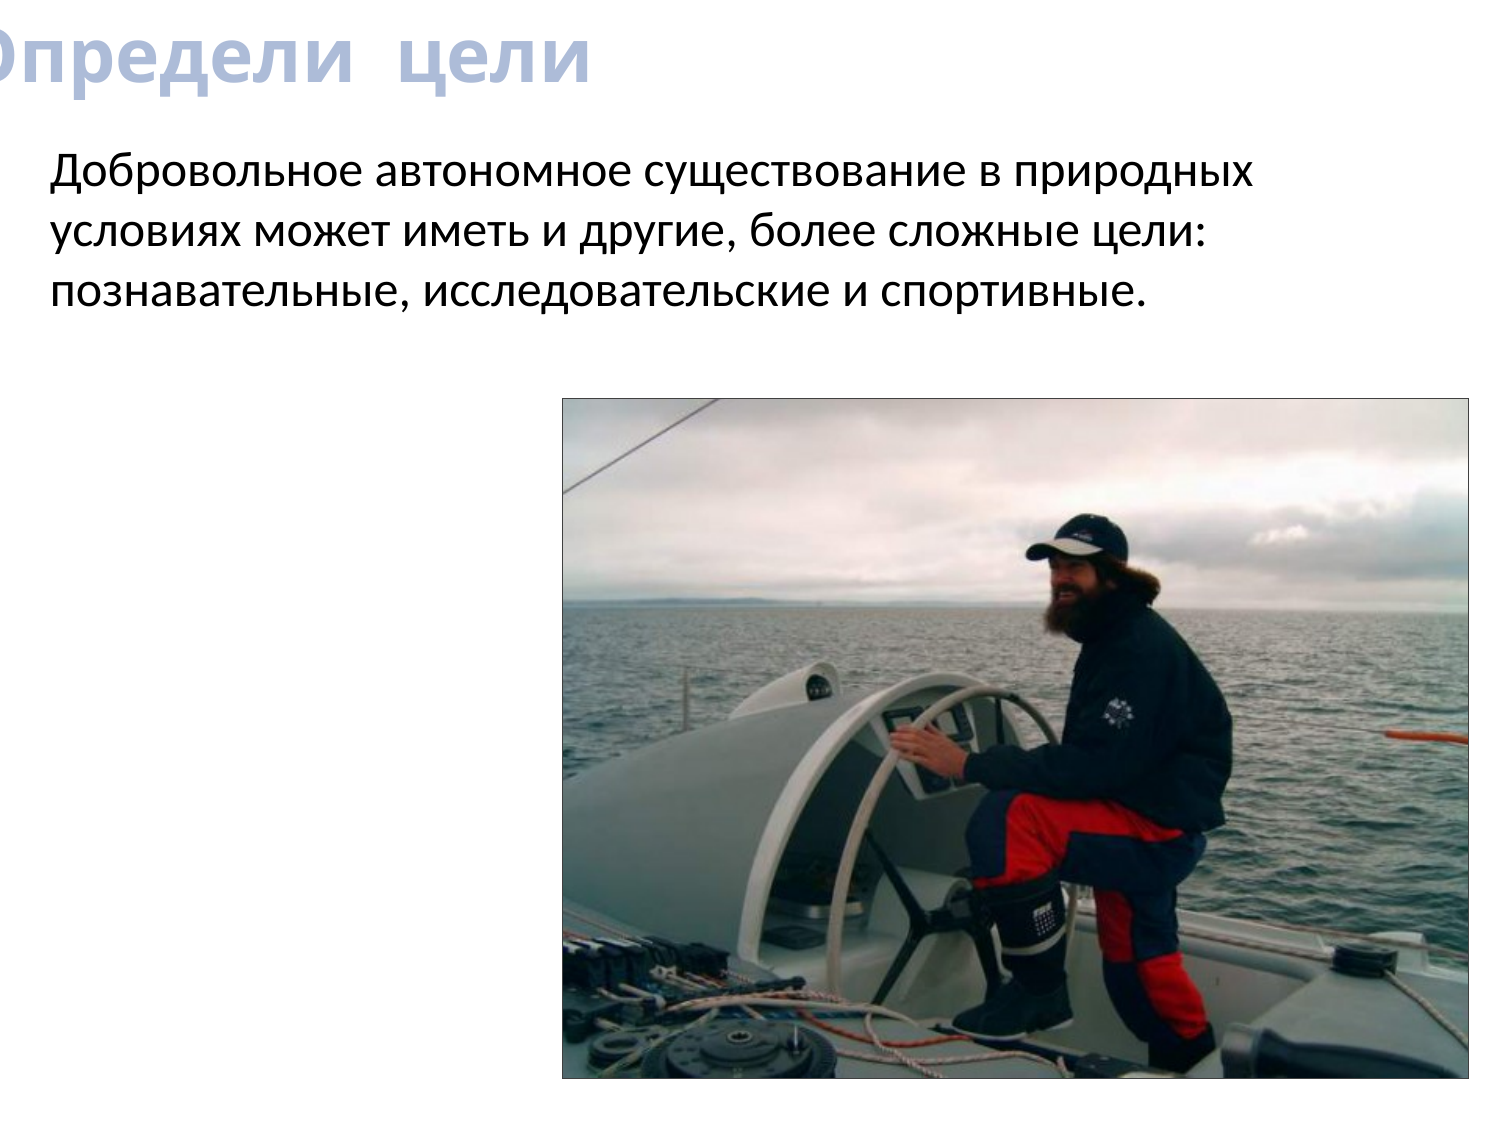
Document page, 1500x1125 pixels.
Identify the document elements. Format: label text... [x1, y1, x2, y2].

text_box Добровольное автономное существование в природных условиях может иметь и другие, более сложные цели: познавательные, исследовательские и спортивные. [35, 128, 1430, 324]
text_box Определи цели [0, 0, 609, 105]
picture [562, 398, 1469, 1079]
